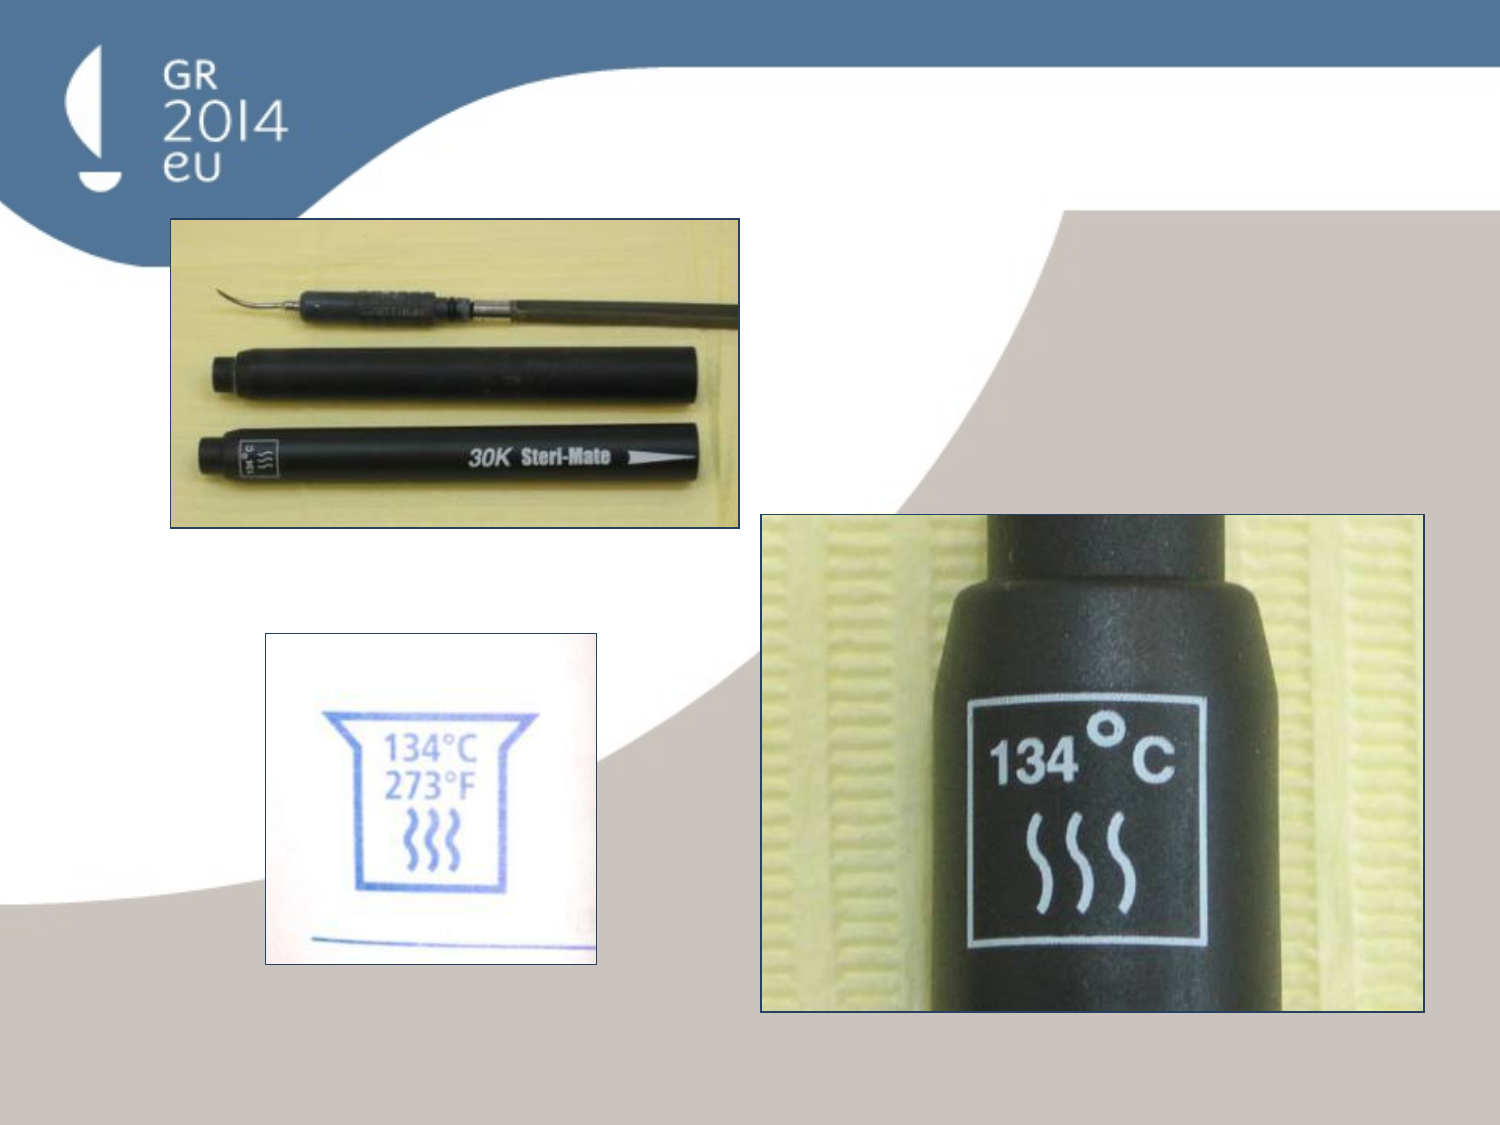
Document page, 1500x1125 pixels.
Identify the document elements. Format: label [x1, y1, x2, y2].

picture [265, 633, 597, 965]
picture [761, 514, 1424, 1012]
picture [170, 219, 739, 528]
